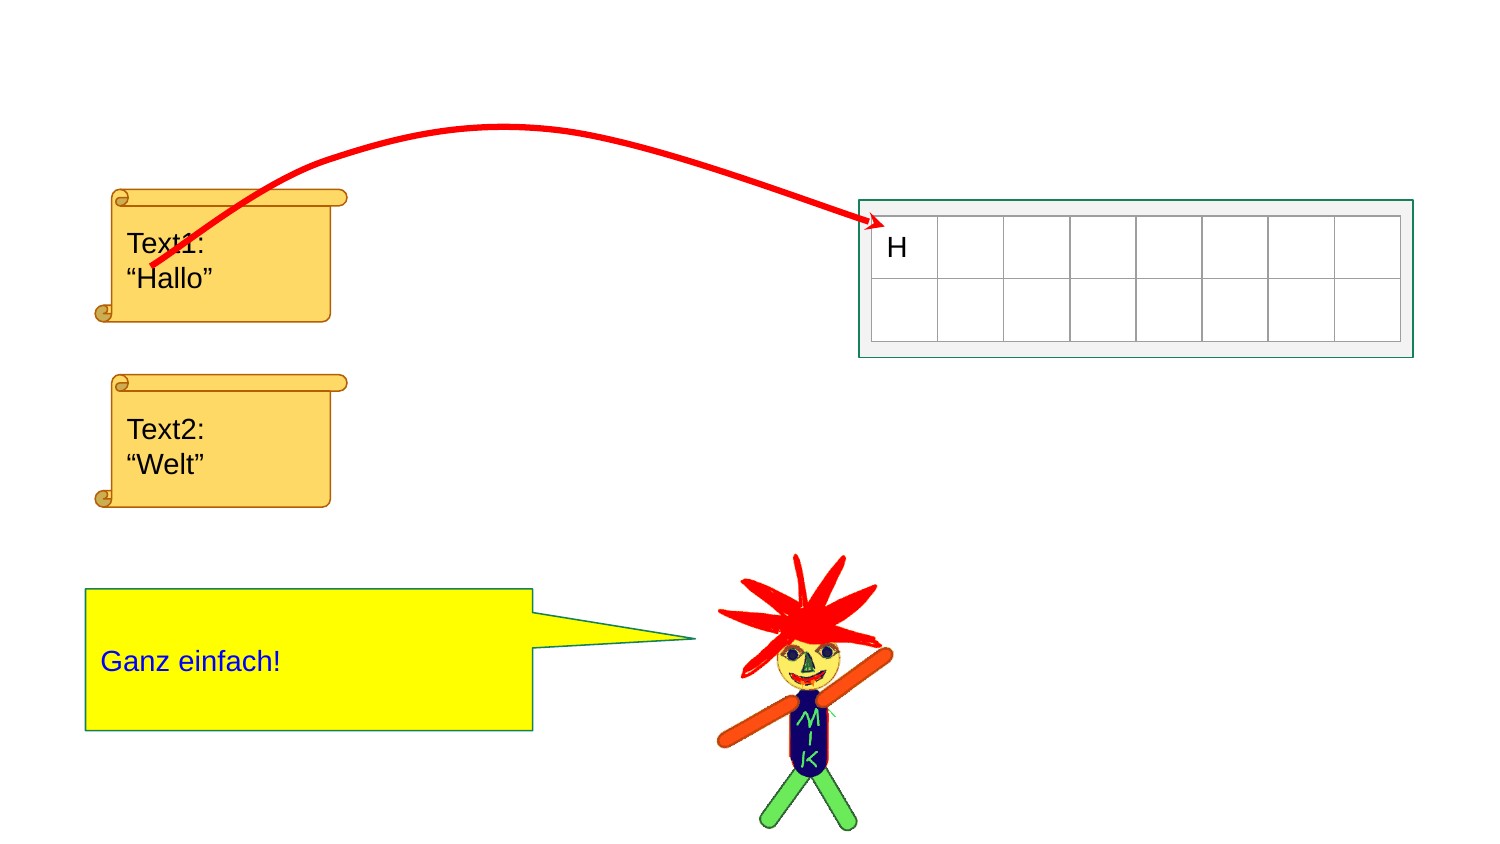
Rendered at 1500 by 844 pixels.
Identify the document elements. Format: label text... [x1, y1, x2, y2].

text_box [150, 126, 885, 267]
table_cell [1203, 279, 1267, 341]
text_box Text1: “Hallo” [95, 189, 331, 322]
text_box Ganz einfach! [85, 588, 693, 731]
table_header [1269, 217, 1334, 278]
text_box Text2: “Welt” [95, 374, 348, 508]
table_header [1071, 217, 1135, 278]
table_header [1004, 217, 1069, 278]
table_cell [1335, 279, 1400, 341]
table_cell [1004, 279, 1069, 341]
text_box [858, 200, 1414, 358]
table_header [1137, 217, 1201, 278]
table_cell [1071, 279, 1135, 341]
table_cell [938, 279, 1003, 341]
table_cell [1137, 279, 1201, 341]
table_header [1335, 217, 1400, 278]
table_cell [1269, 279, 1334, 341]
table_header [1203, 217, 1267, 278]
picture [698, 546, 906, 838]
table_header [938, 217, 1003, 278]
table_header H [872, 217, 937, 278]
table_cell [872, 279, 937, 341]
